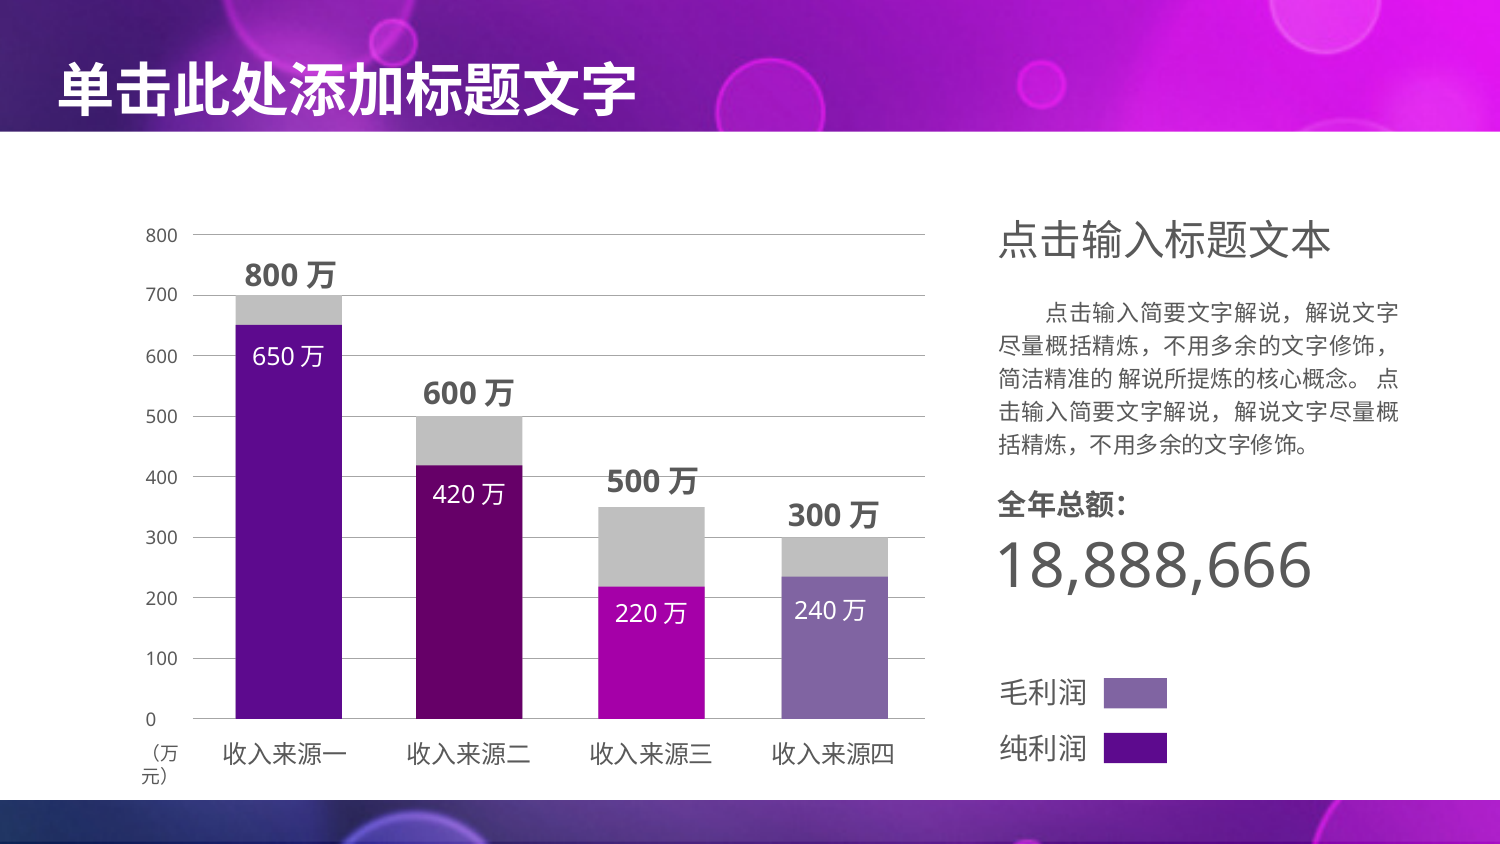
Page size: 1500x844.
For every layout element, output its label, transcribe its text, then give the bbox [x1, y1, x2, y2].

picture [0, 800, 1500, 844]
text_box 300 [145, 526, 182, 549]
text_box 纯利润 [999, 730, 1104, 766]
text_box 700 [145, 282, 182, 306]
text_box [1102, 676, 1169, 710]
text_box 收入来源四 [752, 730, 915, 776]
text_box 200 [145, 586, 182, 610]
text_box 500 [145, 404, 182, 428]
text_box 400 [145, 465, 182, 489]
text_box （万元） [117, 734, 204, 795]
picture [0, 0, 1500, 131]
text_box 点击输入简要文字解说，解说文字尽量概括精炼，不用多余的文字修饰，简洁精准的 解说所提炼的核心概念。 点击输入简要文字解说，解说文字尽量概括精炼，不用多余的文字修饰。 [998, 293, 1400, 459]
text_box 全年总额： [997, 485, 1235, 521]
text_box 800 [145, 223, 182, 246]
text_box 收入来源二 [388, 730, 551, 776]
text_box 收入来源一 [203, 730, 366, 776]
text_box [192, 234, 926, 720]
text_box 点击输入标题文本 [997, 213, 1336, 264]
text_box [1102, 731, 1169, 765]
text_box 收入来源三 [570, 730, 733, 776]
text_box 0 [145, 707, 182, 731]
text_box 600 [145, 344, 182, 367]
text_box 100 [145, 647, 182, 670]
text_box 毛利润 [999, 673, 1104, 709]
text_box 18,888,666 [994, 524, 1368, 600]
